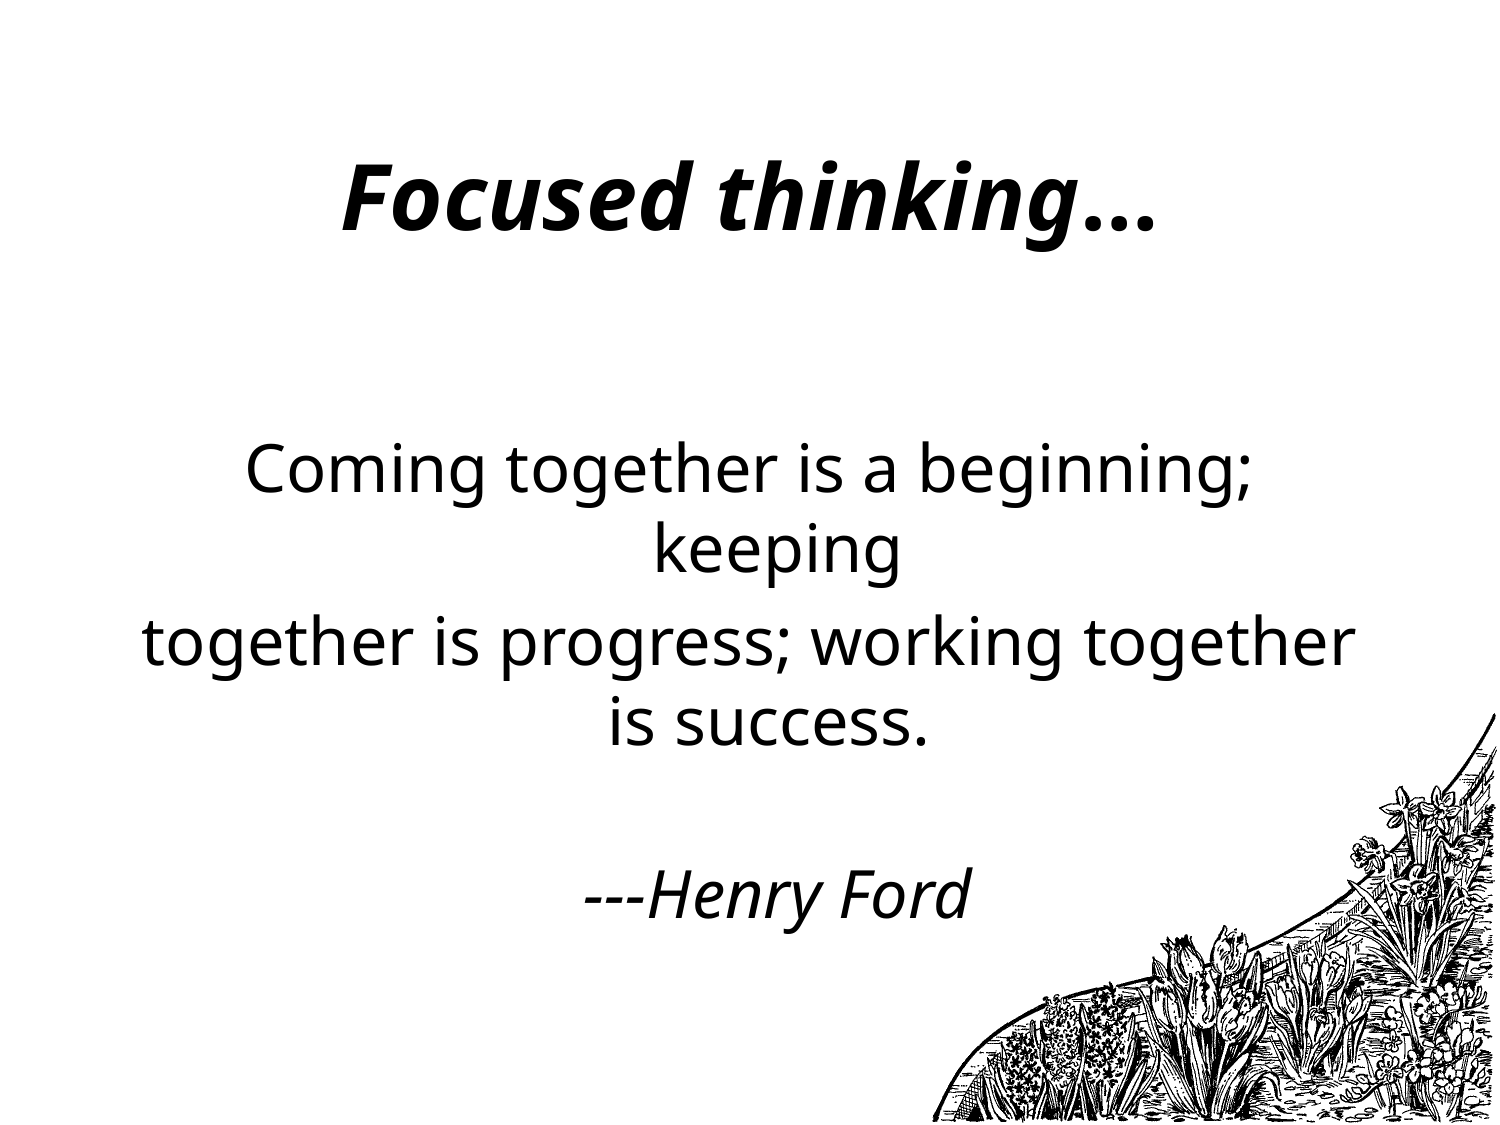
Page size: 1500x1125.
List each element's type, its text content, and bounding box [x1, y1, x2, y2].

picture [930, 711, 1500, 1125]
list Coming together is a beginning; keeping together is progress; working together is success. ---Henry Ford [112, 324, 1388, 1001]
title Focused thinking… [112, 99, 1388, 288]
